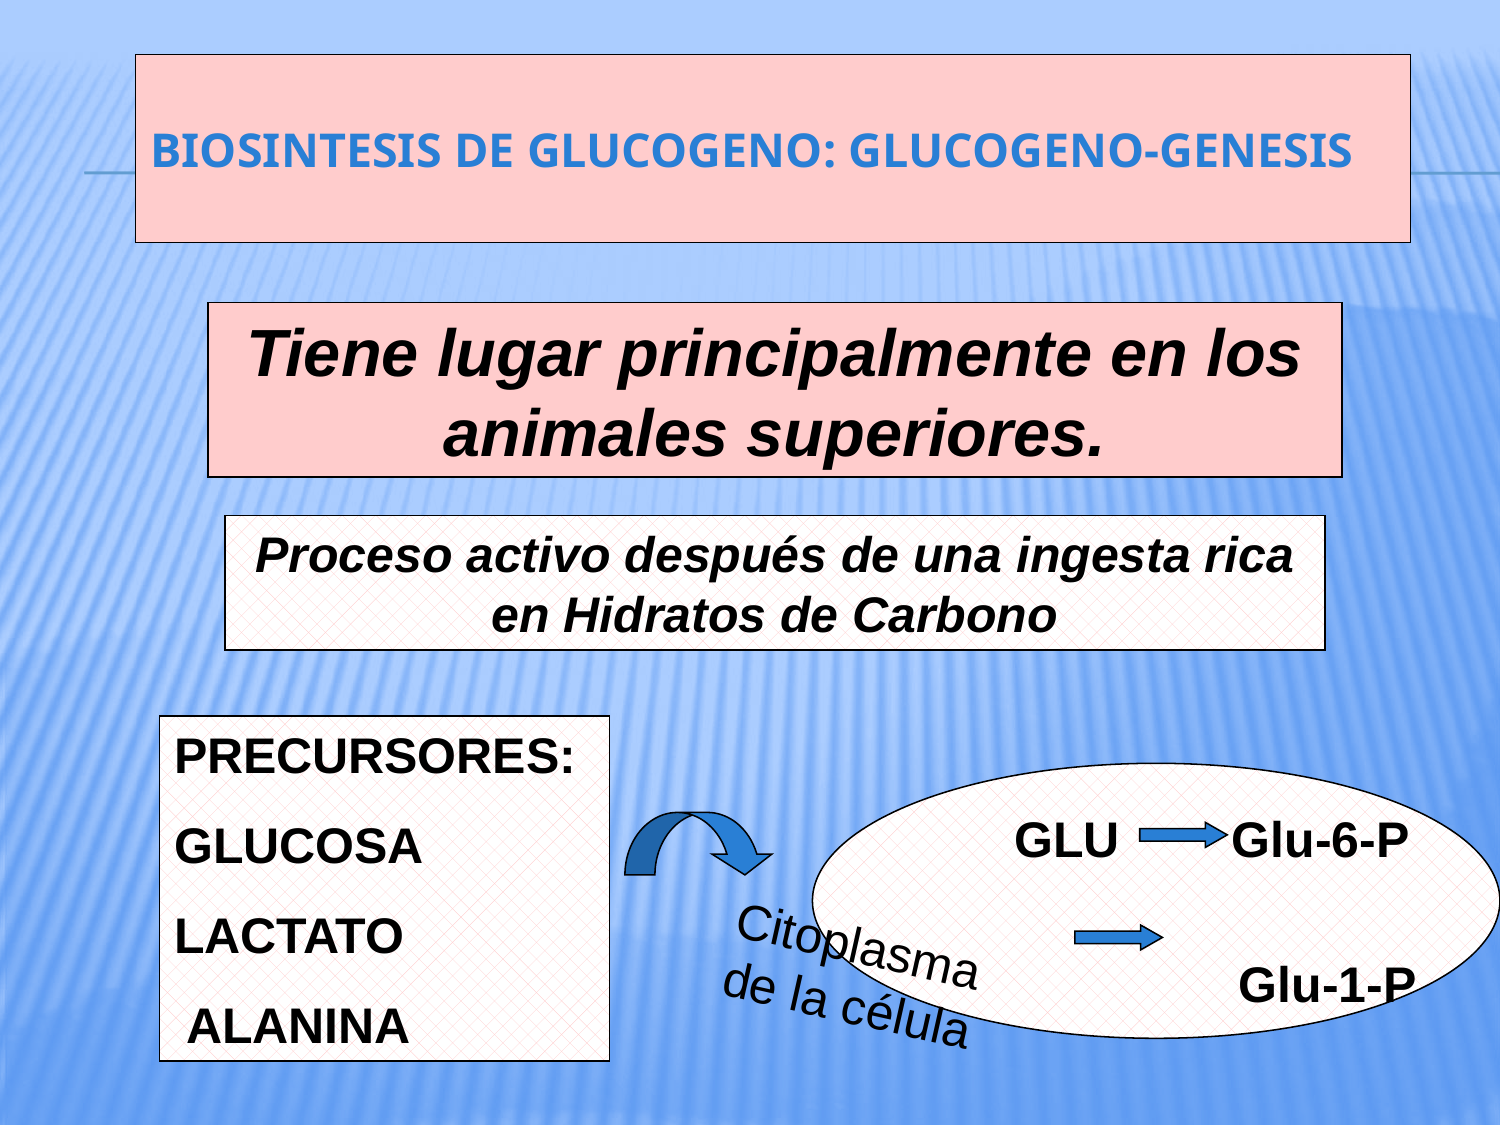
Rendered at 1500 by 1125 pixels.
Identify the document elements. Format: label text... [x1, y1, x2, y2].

text_box Tiene lugar principalmente en los animales superiores. [207, 302, 1342, 478]
text_box [1139, 822, 1228, 848]
text_box Proceso activo después de una ingesta rica en Hidratos de Carbono [225, 515, 1325, 651]
text_box [1043, 1020, 1328, 1039]
title BIOSINTESIS DE GLUCOGENO: GLUCOGENO-GENESIS [135, 54, 1411, 243]
text_box [1074, 924, 1163, 950]
text_box PRECURSORES: GLUCOSA LACTATO ALANINA [159, 716, 610, 1061]
text_box [812, 763, 1391, 936]
text_box GLU Glu-6-P Glu-1-P [999, 800, 1438, 1020]
text_box Citoplasma de la célula [701, 877, 1061, 1083]
text_box [624, 812, 772, 875]
text_box [1438, 822, 1500, 980]
